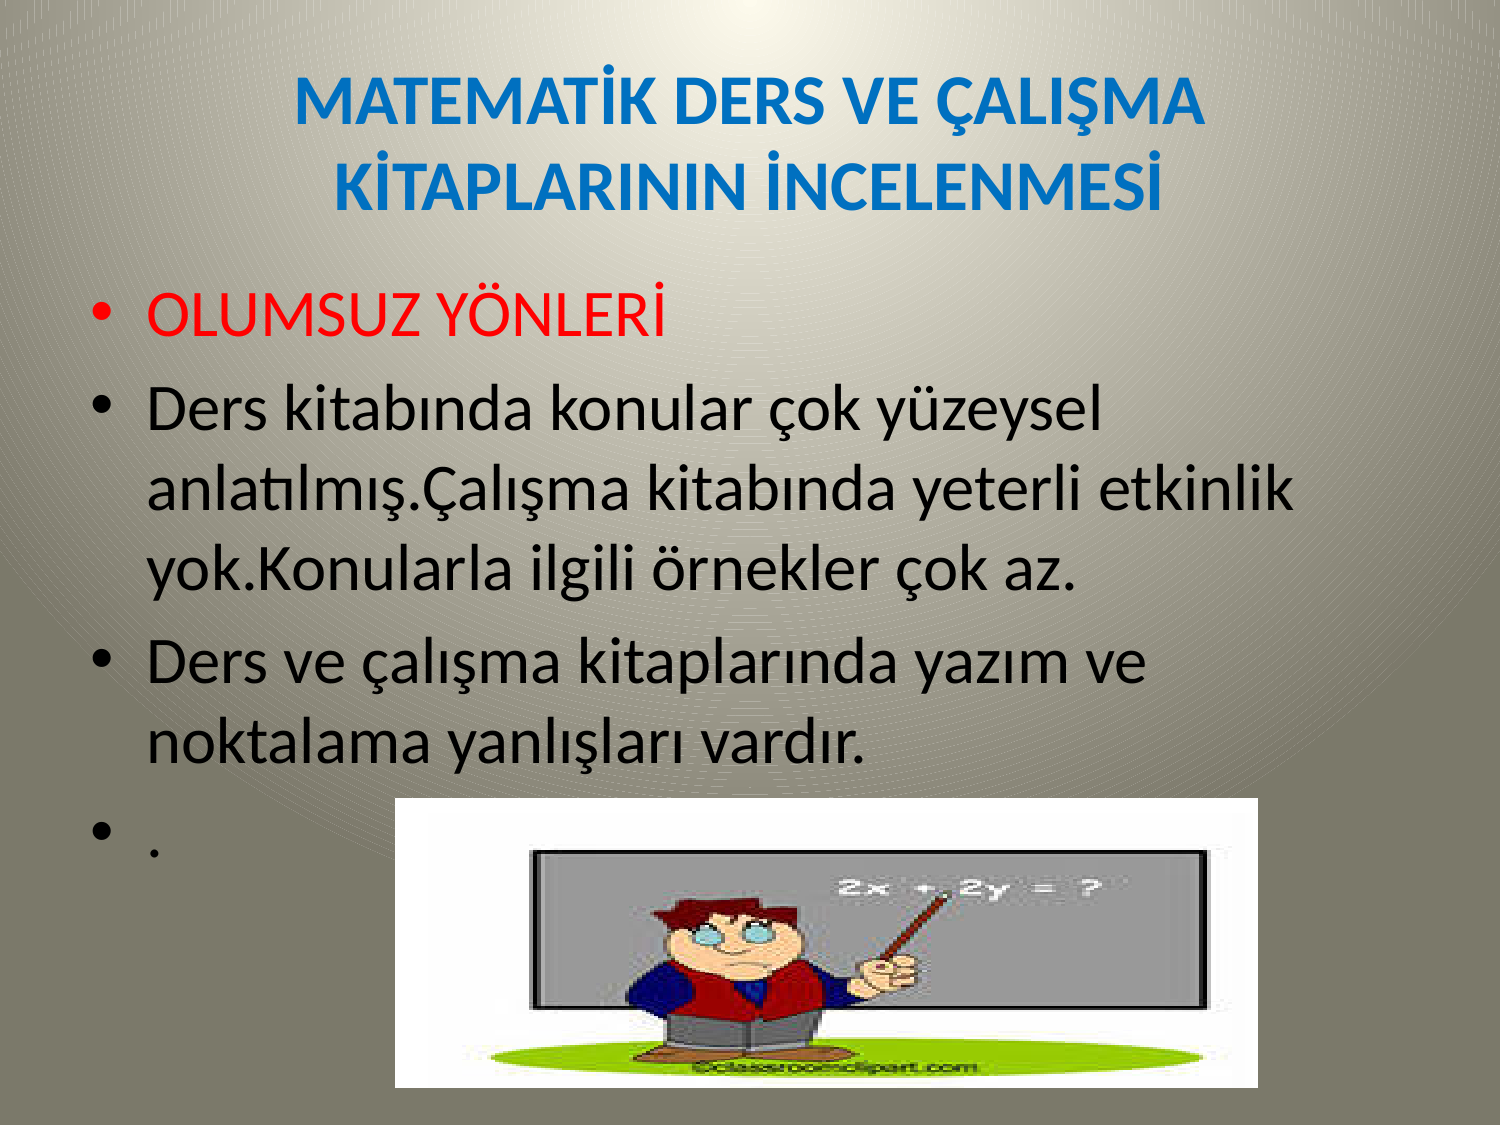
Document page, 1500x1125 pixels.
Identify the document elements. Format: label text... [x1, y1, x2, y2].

list OLUMSUZ YÖNLERİ Ders kitabında konular çok yüzeysel anlatılmış.Çalışma kitabında yeterli etkinlik yok.Konularla ilgili örnekler çok az. Ders ve çalışma kitaplarında yazım ve noktalama yanlışları vardır. . [75, 262, 1425, 1005]
title MATEMATİK DERS VE ÇALIŞMA KİTAPLARININ İNCELENMESİ [75, 45, 1425, 233]
picture [395, 798, 1259, 1089]
